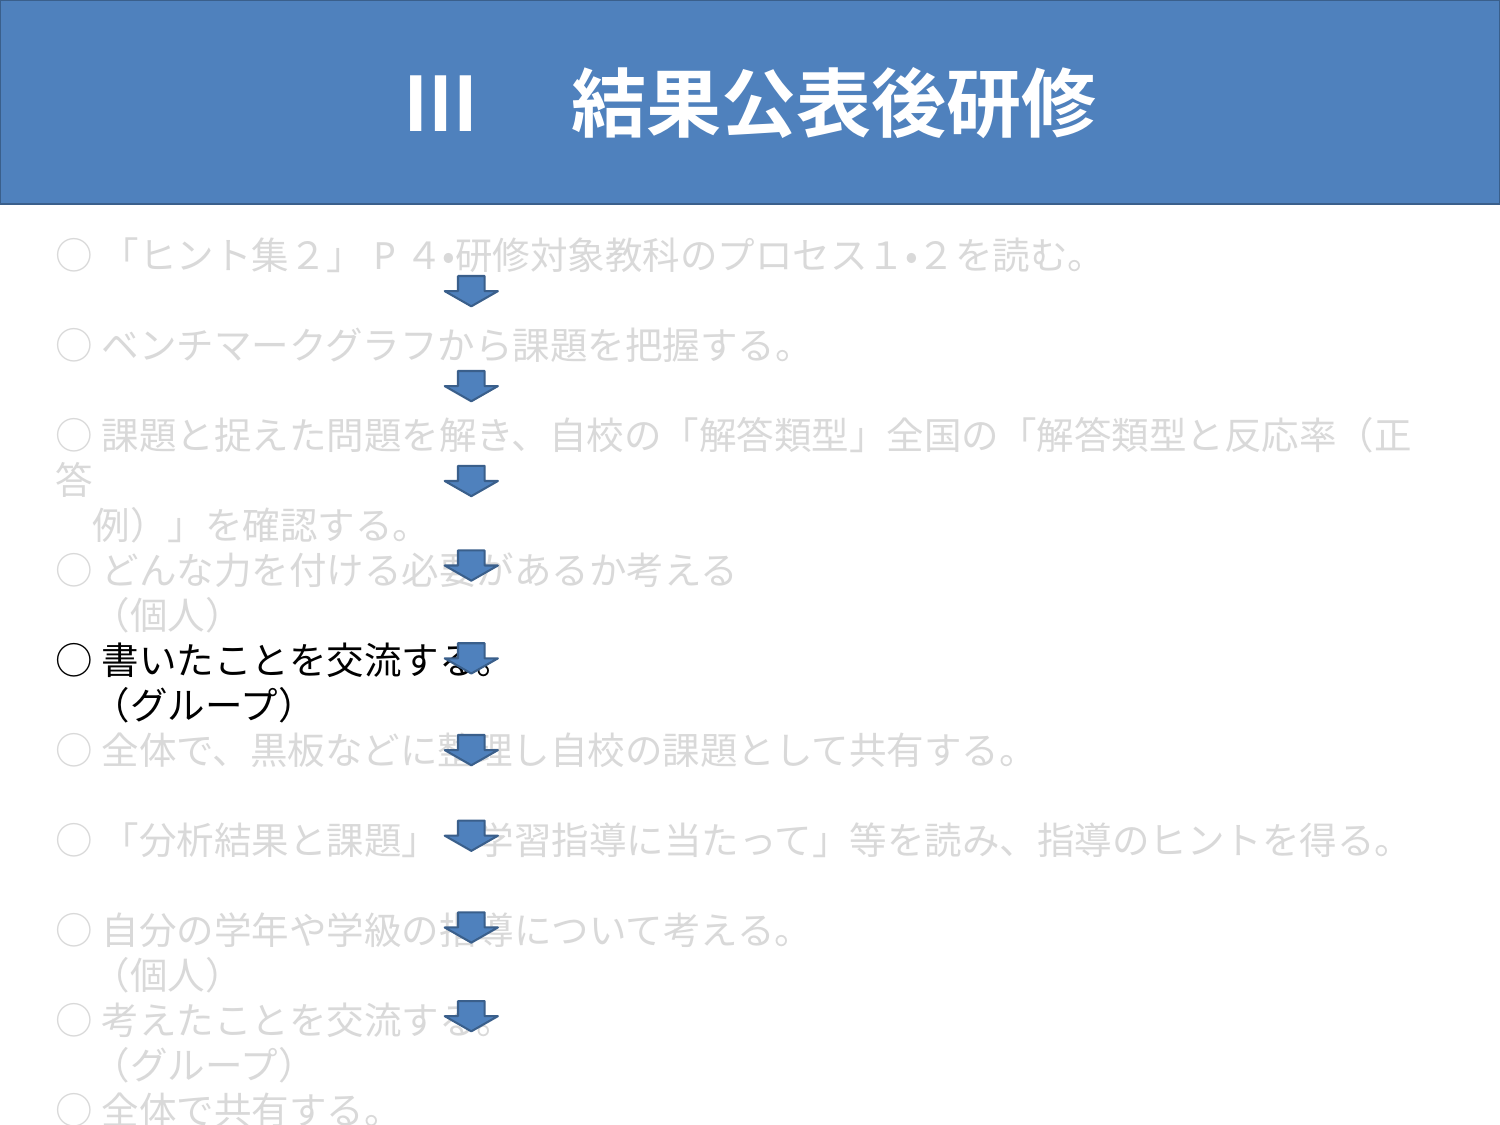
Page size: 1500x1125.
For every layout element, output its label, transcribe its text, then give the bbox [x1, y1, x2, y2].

text_box [443, 1000, 499, 1033]
text_box Ⅲ 結果公表後研修 [0, 0, 1500, 205]
text_box [443, 369, 499, 403]
text_box [443, 819, 499, 852]
text_box [443, 274, 499, 308]
text_box [443, 733, 499, 767]
text_box [443, 549, 499, 582]
text_box [443, 642, 499, 675]
text_box ○「ヒント集２」P４・研修対象教科のプロセス１・２を読む。 ○ベンチマークグラフから課題を把握する。 ○課題と捉えた問題を解き、自校の「解答類型」全国の「解答類型と反応率（正答 例）」を確認する。 ○どんな力を付ける必要があるか考える （個人） ○書いたことを交流する。 （グループ） ○全体で、黒板などに整理し自校の課題として共有する。 ○「分析結果と課題」「学習指導に当たって」等を読み、指導のヒントを得る。 ○自分の学年や学級の指導について考える。 （個人） ○考えたことを交流する。 （グループ） ○全体で共有する。 [40, 224, 1460, 1125]
text_box [443, 911, 499, 944]
text_box [443, 464, 499, 498]
